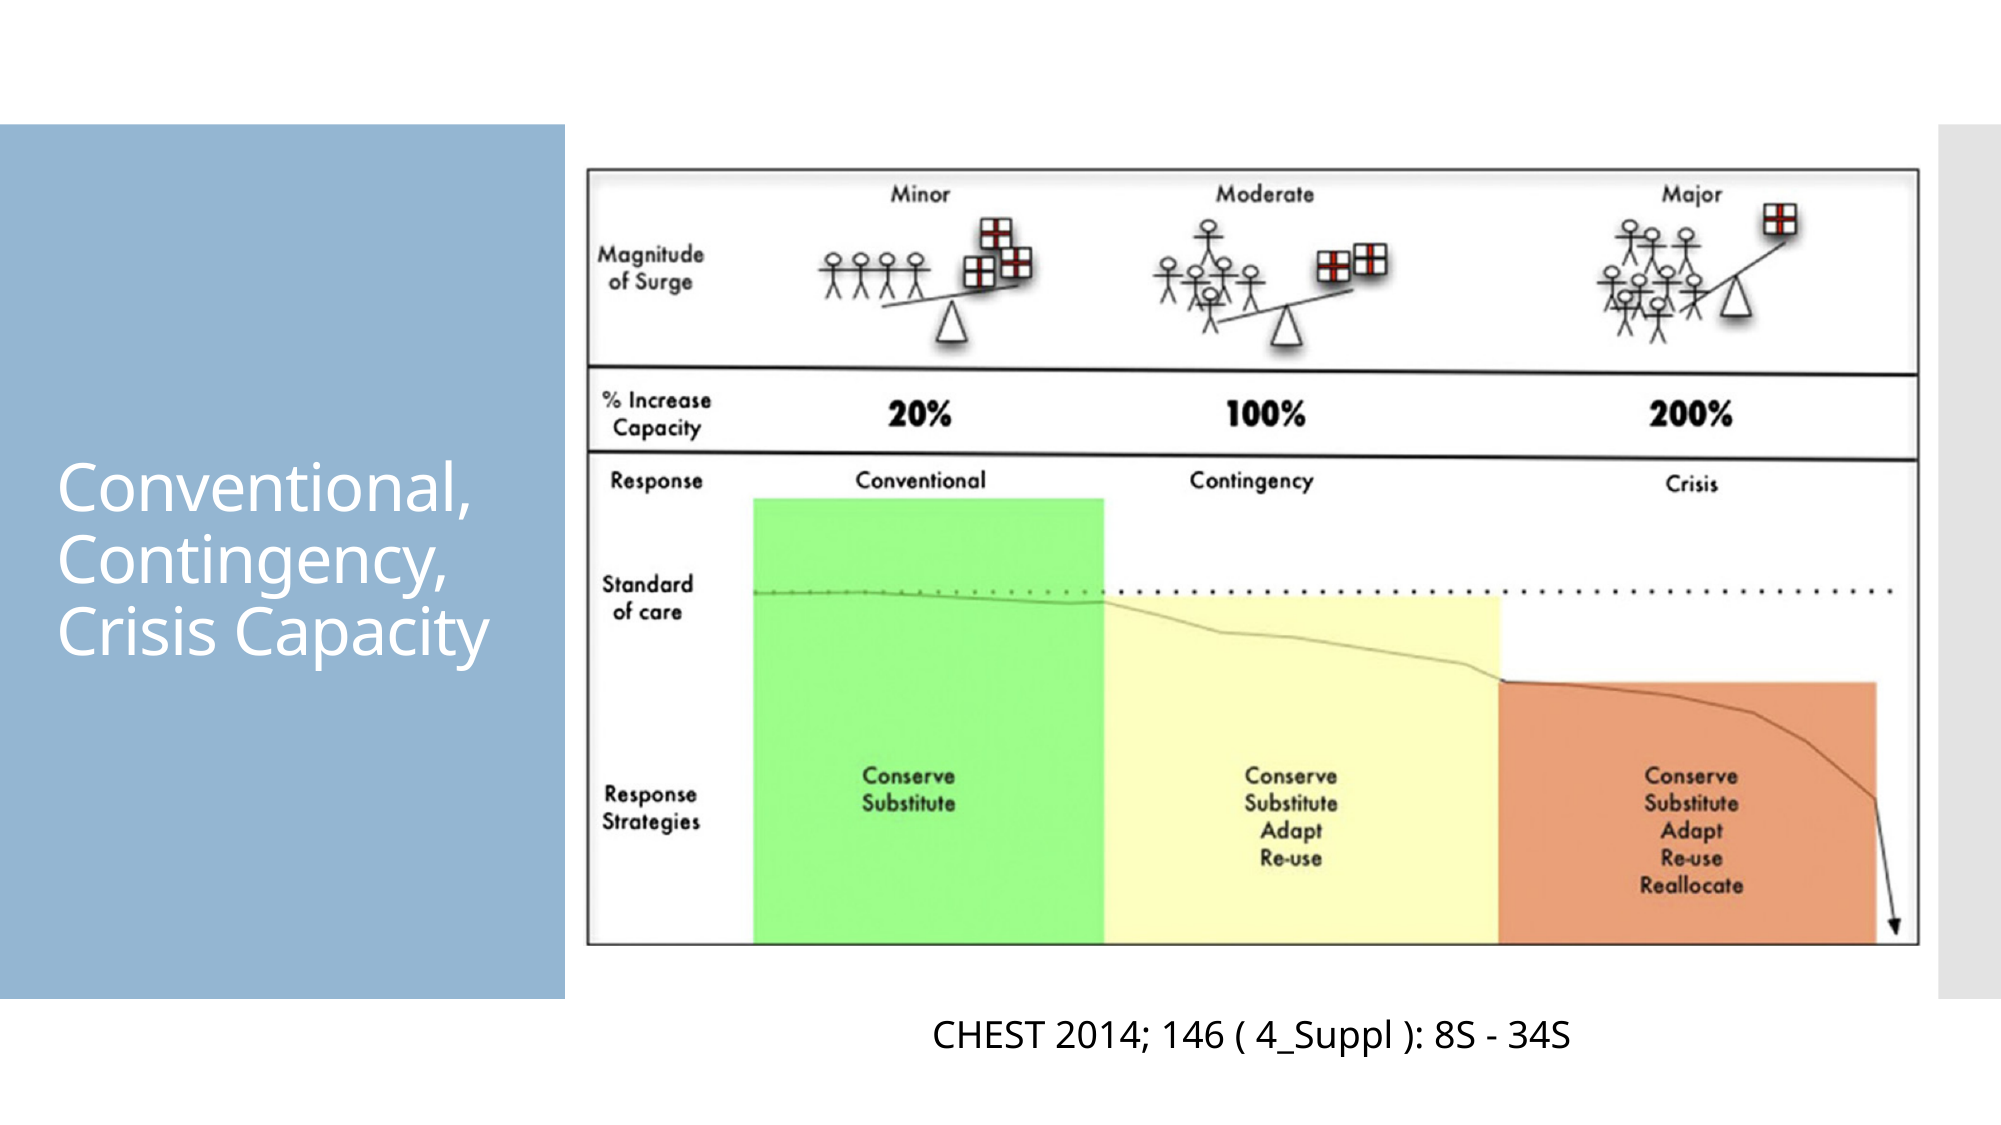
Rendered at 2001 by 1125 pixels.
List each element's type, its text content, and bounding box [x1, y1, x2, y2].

title Conventional, Contingency, Crisis Capacity [41, 184, 525, 940]
picture [583, 163, 1921, 947]
text_box CHEST 2014; 146 ( 4_Suppl ): 8S - 34S [917, 1004, 1587, 1064]
